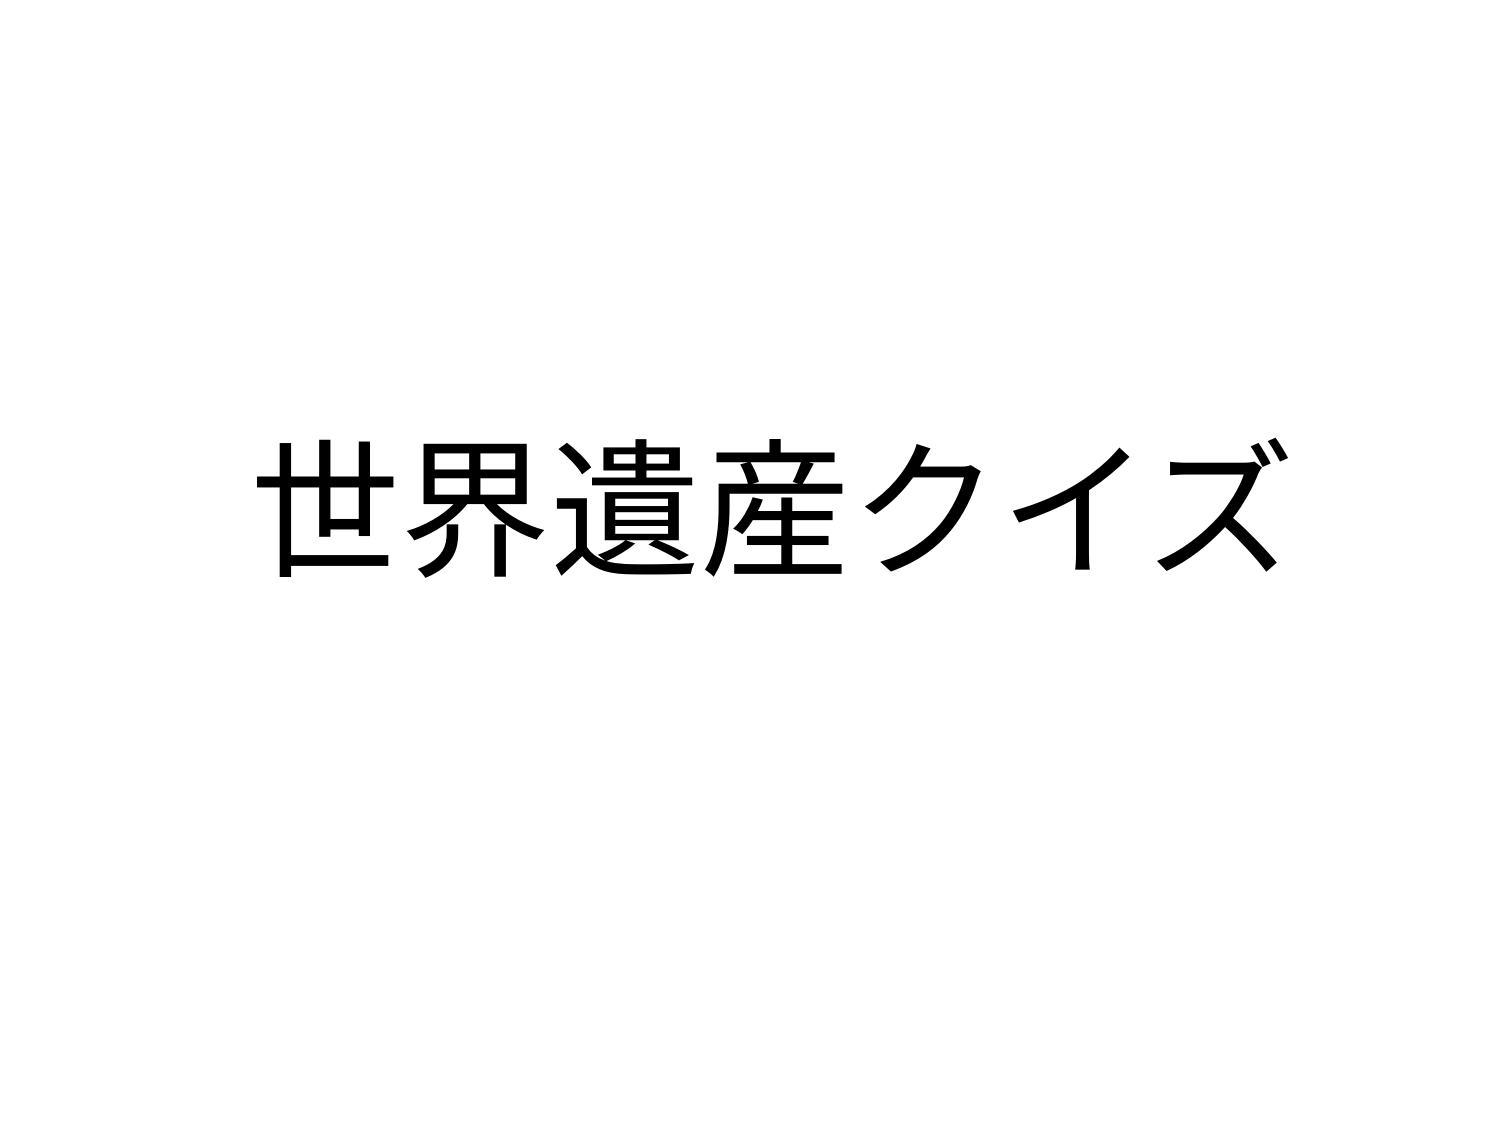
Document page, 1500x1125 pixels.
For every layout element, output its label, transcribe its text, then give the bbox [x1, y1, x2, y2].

title 世界遺産クイズ [135, 385, 1411, 627]
